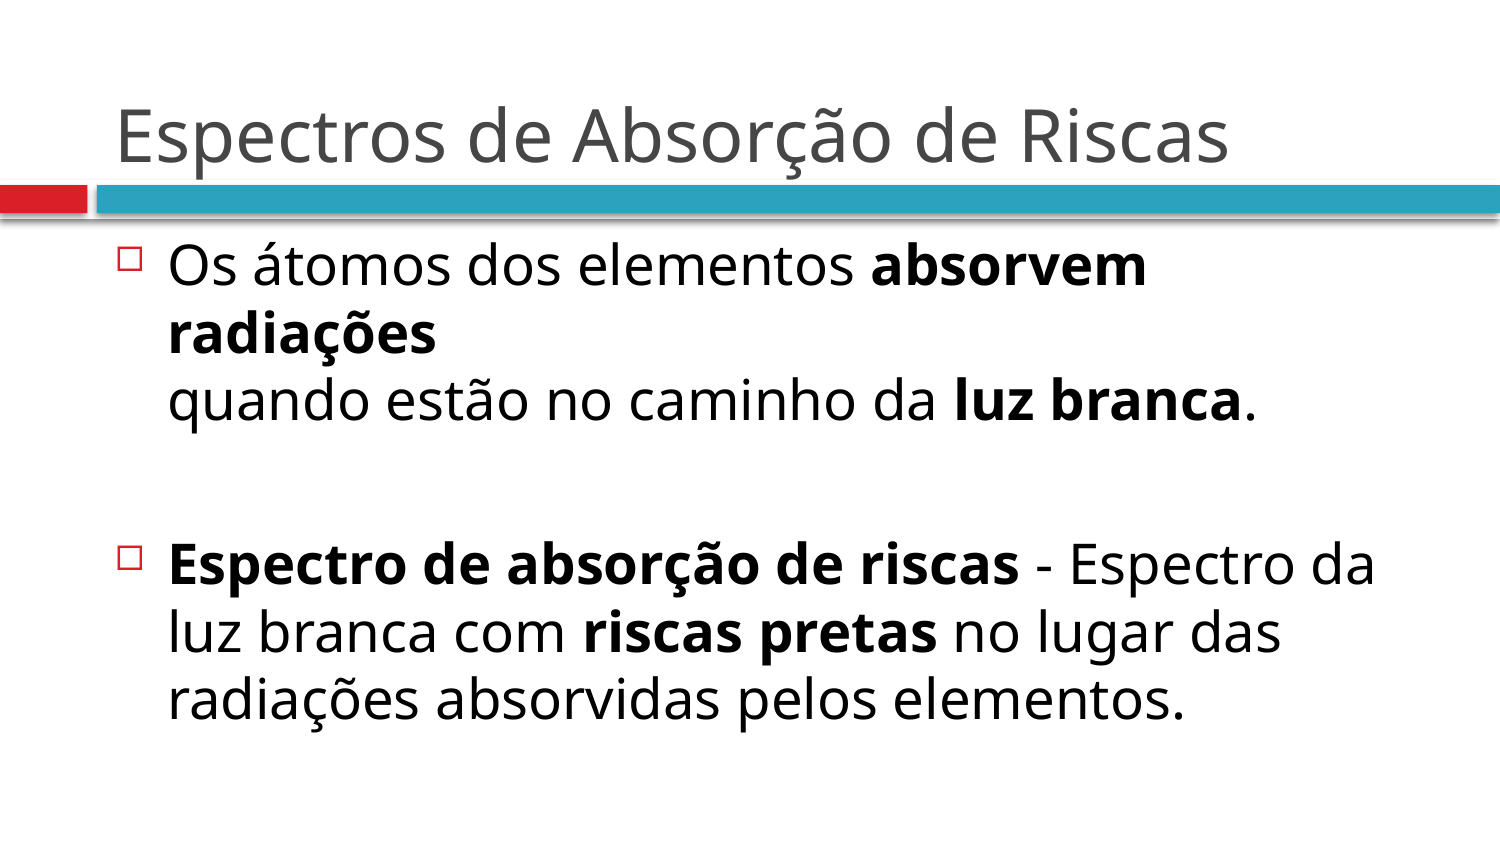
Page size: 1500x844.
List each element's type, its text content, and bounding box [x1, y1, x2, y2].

title Espectros de Absorção de Riscas [99, 19, 1438, 185]
list Os átomos dos elementos absorvem radiações quando estão no caminho da luz branca. Espectro de absorção de riscas - Espectro da luz branca com riscas pretas no lugar das radiações absorvidas pelos elementos. [99, 221, 1436, 759]
